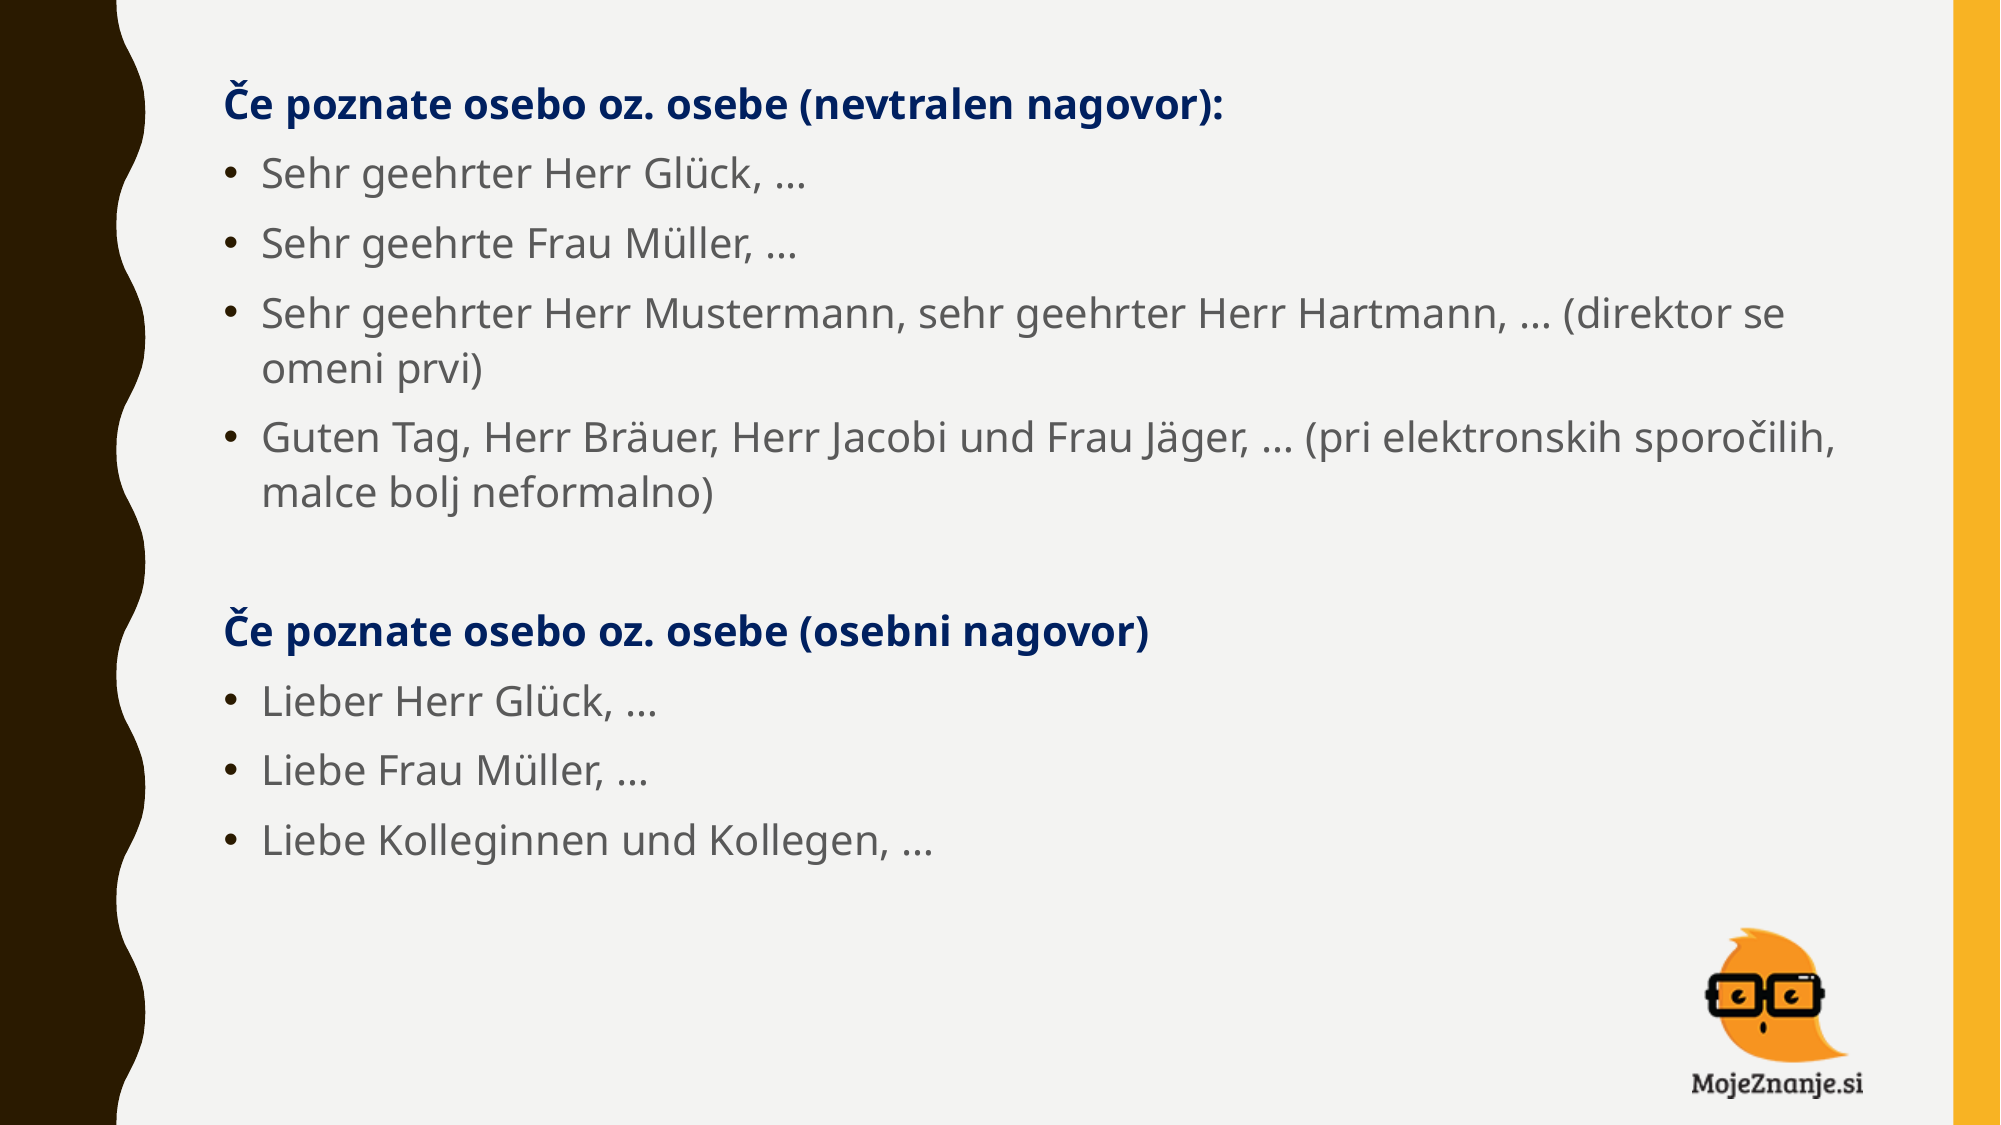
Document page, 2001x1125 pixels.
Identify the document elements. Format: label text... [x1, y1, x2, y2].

picture [1692, 971, 1863, 1099]
list Če poznate osebo oz. osebe (nevtralen nagovor): Sehr geehrter Herr Glück, … Sehr geehrte Frau Müller, … Sehr geehrter Herr Mustermann, sehr geehrter Herr Hartmann, … (direktor se omeni prvi) Guten Tag, Herr Bräuer, Herr Jacobi und Frau Jäger, … (pri elektronskih sporočilih, malce bolj neformalno) Če poznate osebo oz. osebe (osebni nagovor) Lieber Herr Glück, … Liebe Frau Müller, … Liebe Kolleginnen und Kollegen, … [208, 65, 1879, 971]
